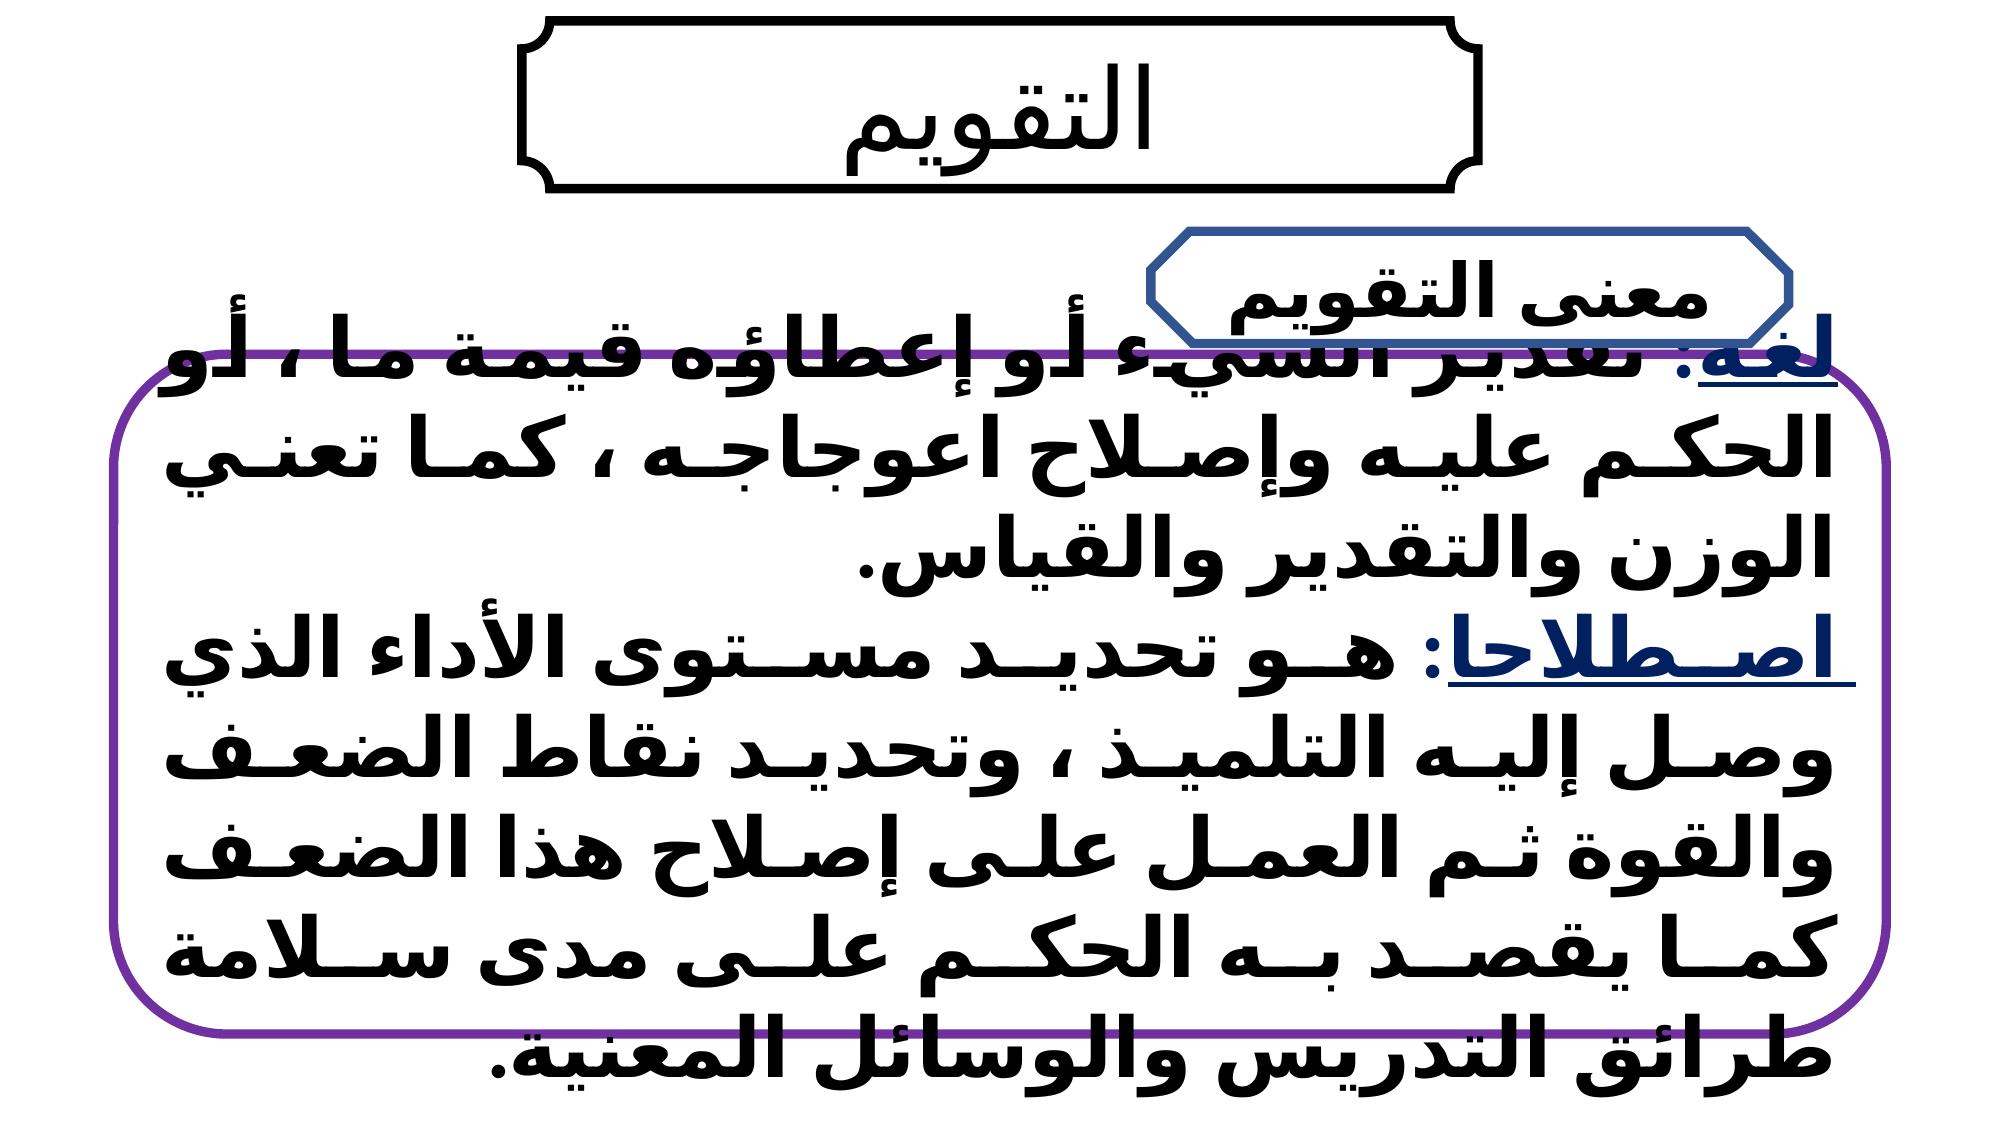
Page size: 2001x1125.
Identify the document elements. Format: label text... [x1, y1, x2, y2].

text_box معنى التقويم [1149, 230, 1790, 345]
text_box لغة: تقدير الشيء أو إعطاؤه قيمة ما ، أو الحكم عليه وإصلاح اعوجاجه ، كما تعني الوزن والتقدير والقياس. اصطلاحا: هو تحديد مستوى الأداء الذي وصل إليه التلميذ ، وتحديد نقاط الضعف والقوة ثم العمل على إصلاح هذا الضعف كما يقصد به الحكم على مدى سلامة طرائق التدريس والوسائل المعنية. [112, 353, 1888, 1036]
text_box التقويم [520, 19, 1480, 190]
